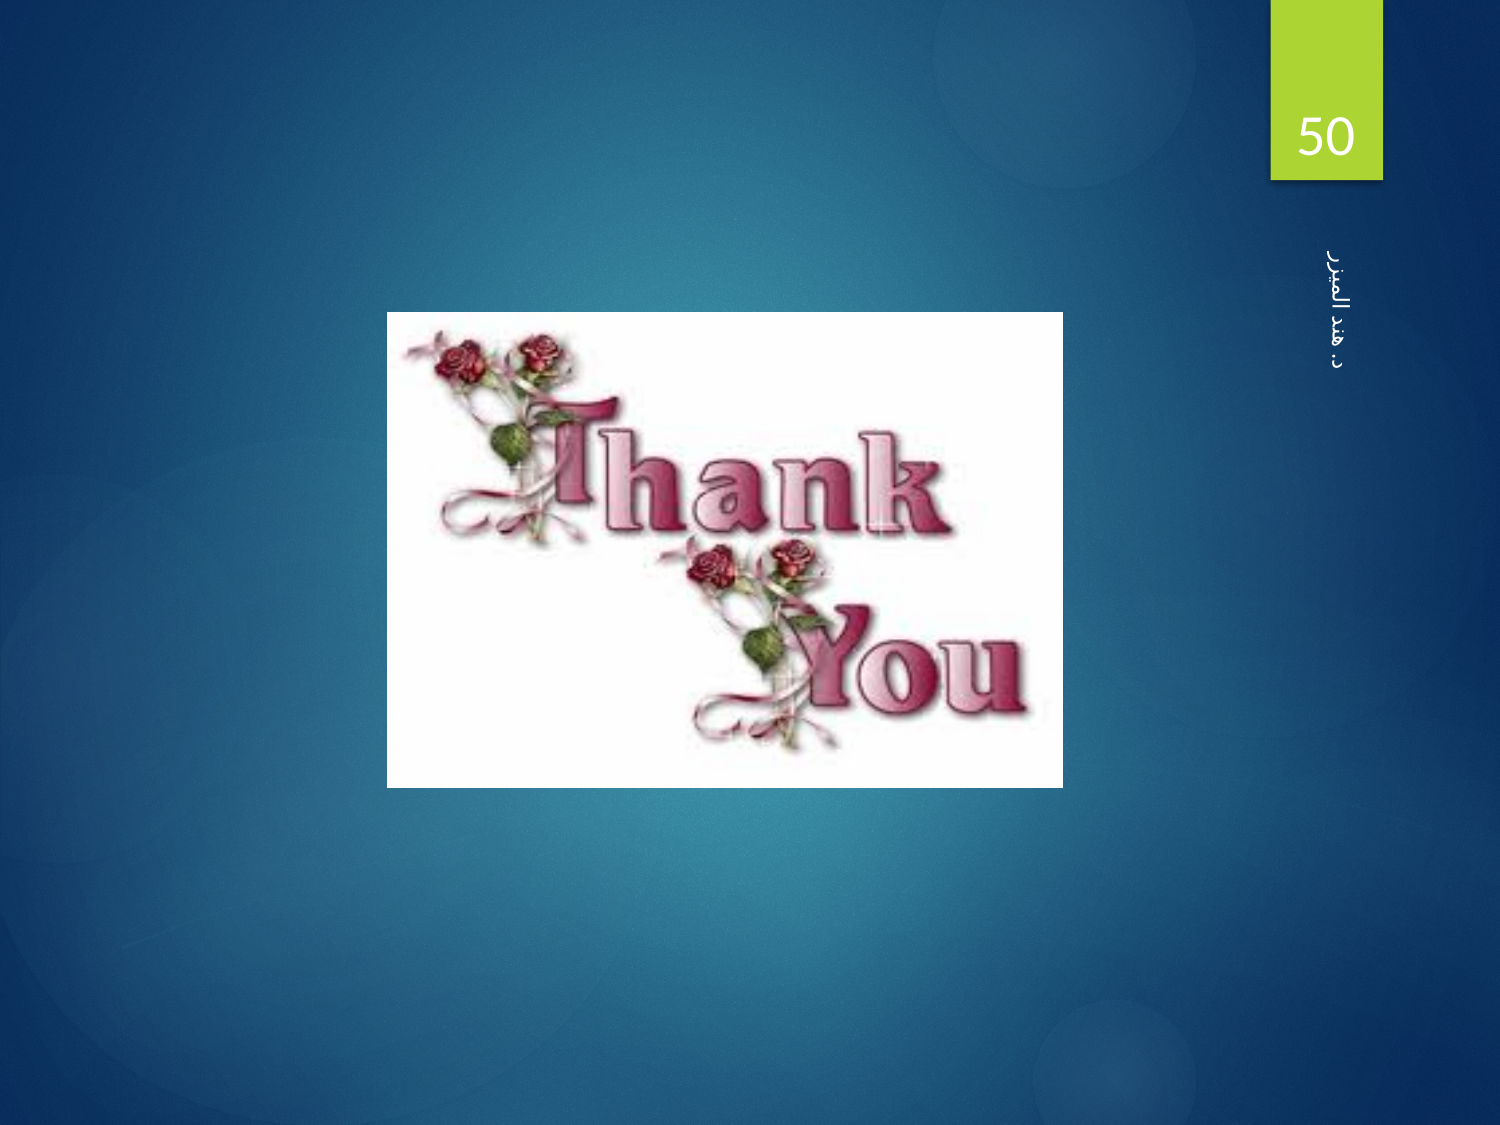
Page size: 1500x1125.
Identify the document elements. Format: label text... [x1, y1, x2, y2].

picture [387, 312, 1063, 788]
footer د. هند الميزر [1320, 237, 1358, 871]
slide_number 50 [1273, 48, 1378, 175]
